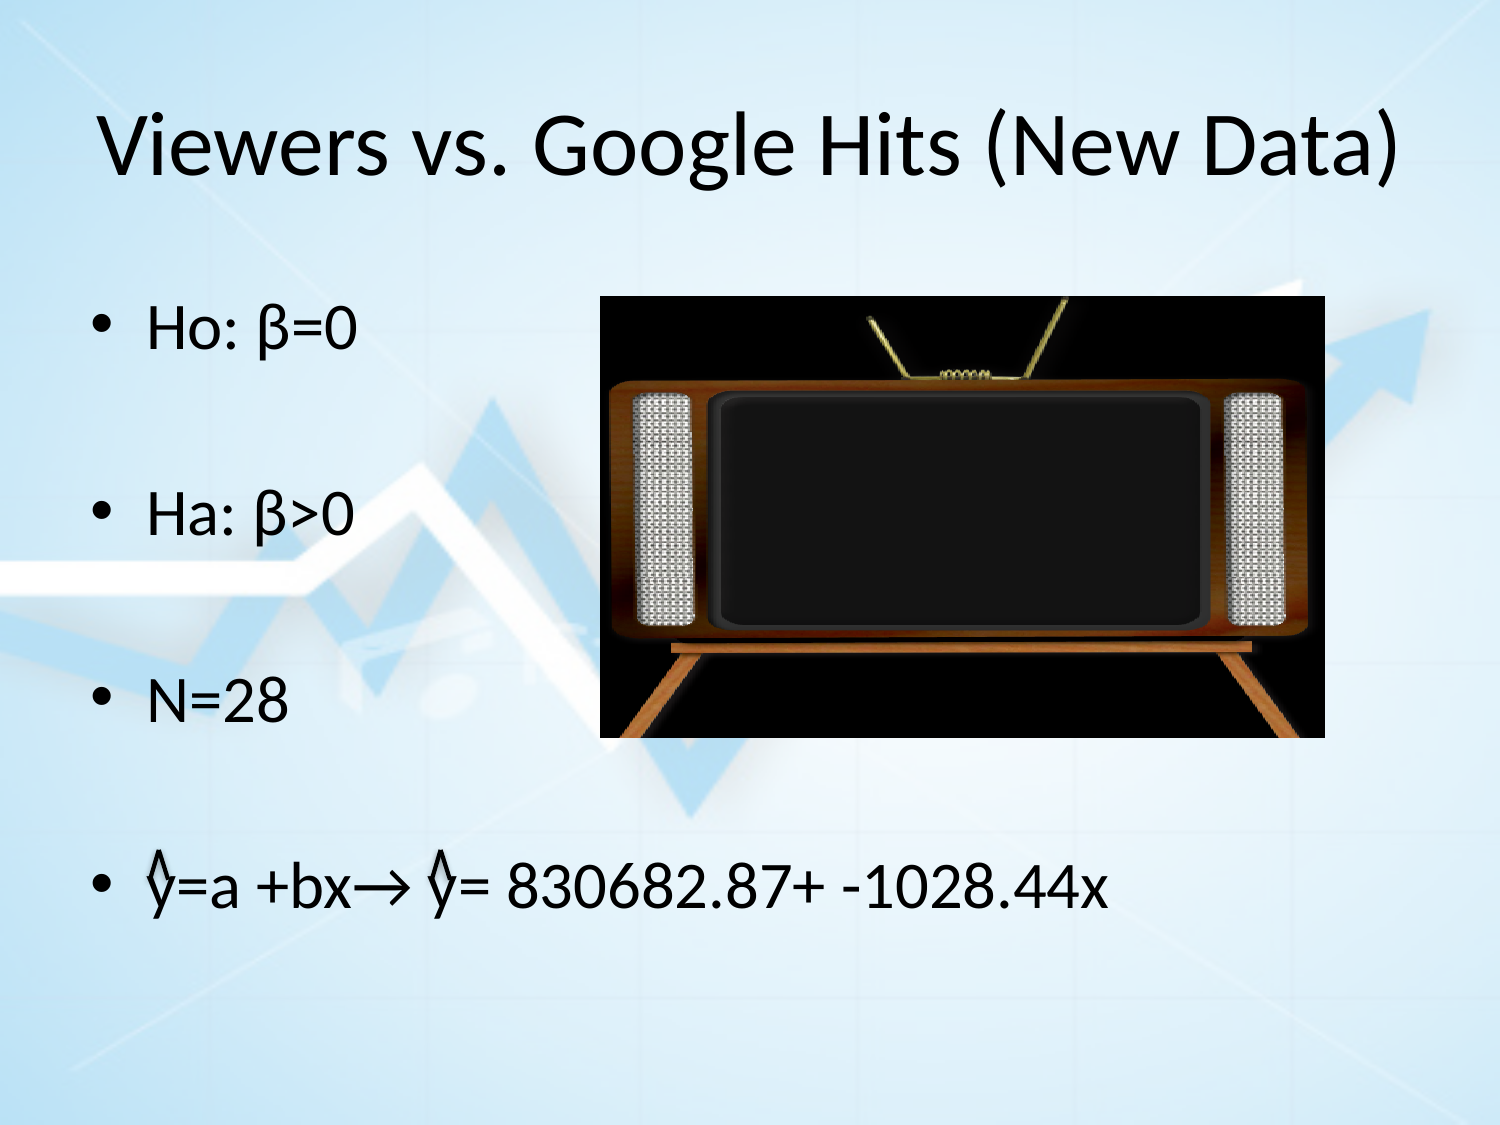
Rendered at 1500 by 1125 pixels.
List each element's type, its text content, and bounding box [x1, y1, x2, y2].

list Ho: β=0 Ha: β>0 N=28 y=a +bx→ y= 830682.87+ -1028.44x [74, 274, 1426, 726]
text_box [149, 849, 169, 880]
picture [599, 296, 1326, 738]
title Viewers vs. Google Hits (New Data) [74, 44, 1426, 233]
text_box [431, 849, 451, 880]
